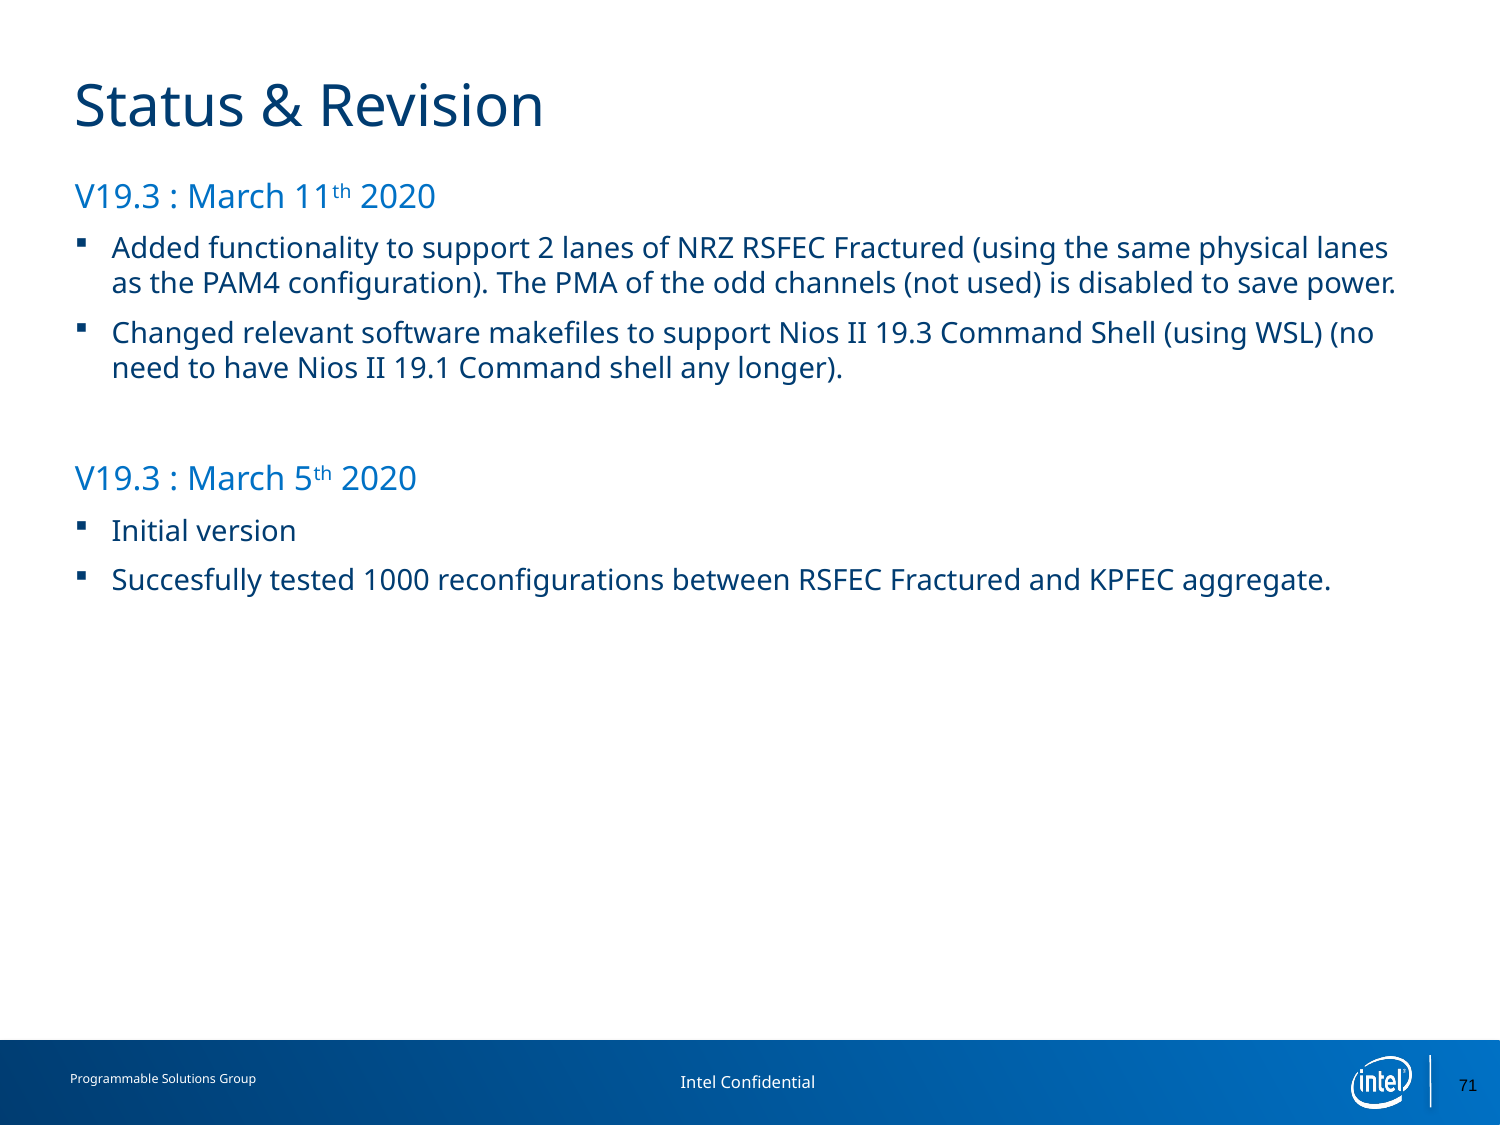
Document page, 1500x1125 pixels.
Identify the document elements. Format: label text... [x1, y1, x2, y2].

title Status & Revision [74, 67, 1425, 174]
slide_number 71 [1127, 1055, 1478, 1116]
list V19.3 : March 11th 2020 Added functionality to support 2 lanes of NRZ RSFEC Fractured (using the same physical lanes as the PAM4 configuration). The PMA of the odd channels (not used) is disabled to save power. Changed relevant software makefiles to support Nios II 19.3 Command Shell (using WSL) (no need to have Nios II 19.1 Command shell any longer). V19.3 : March 5th 2020 Initial version Succesfully tested 1000 reconfigurations between RSFEC Fractured and KPFEC aggregate. [74, 174, 1425, 1013]
